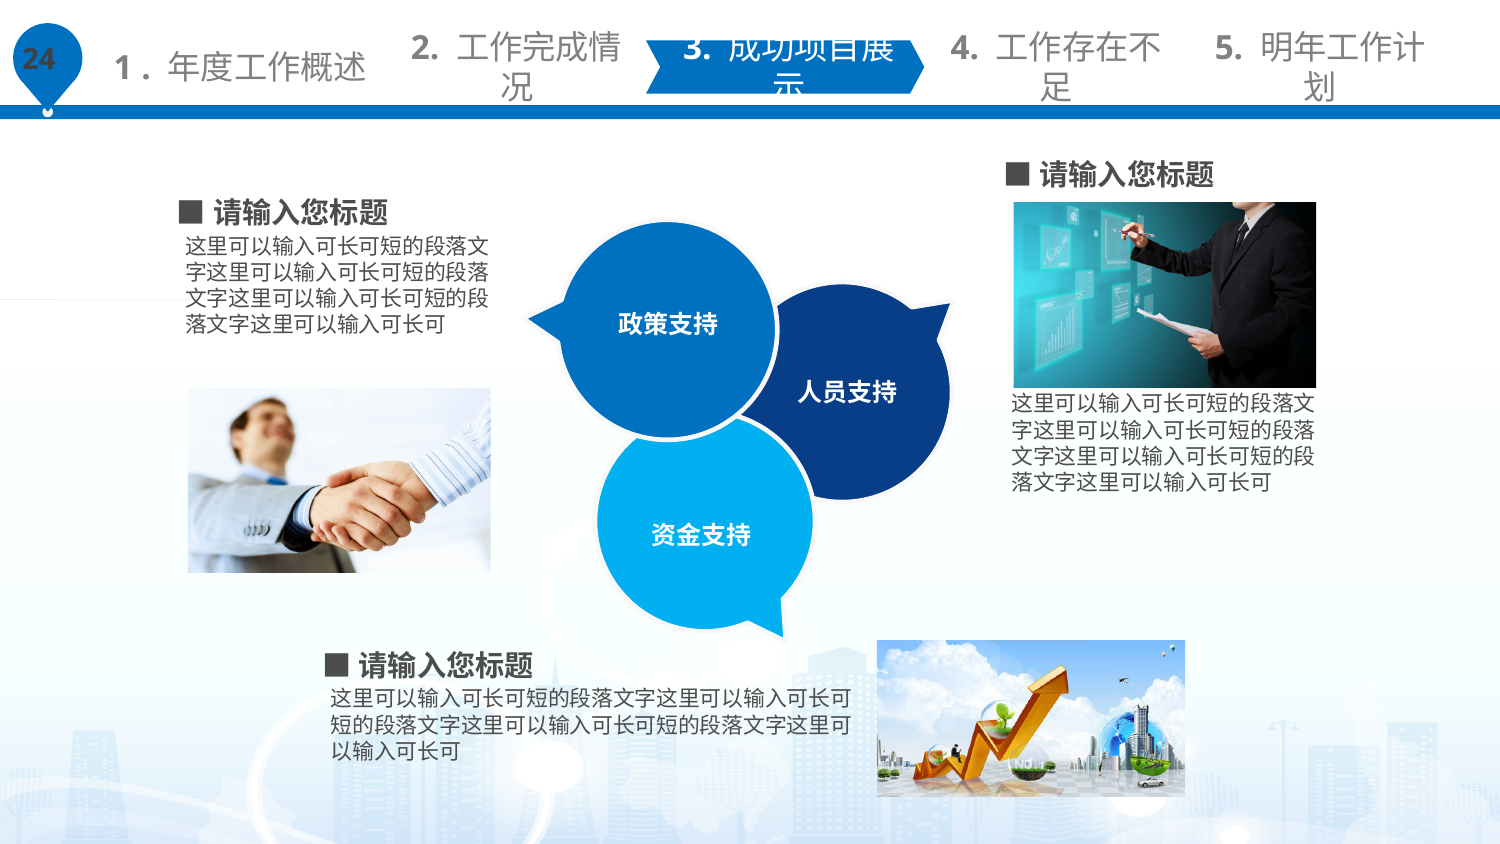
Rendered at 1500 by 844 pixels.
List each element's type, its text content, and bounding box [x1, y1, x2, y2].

text_box ■请输入您标题 [165, 188, 400, 236]
text_box 人员支持 [781, 352, 915, 430]
text_box [523, 219, 778, 440]
text_box 5. 明年工作计划 [1205, 26, 1436, 107]
text_box 1 . 年度工作概述 [100, 46, 380, 87]
text_box ■请输入您标题 [991, 150, 1227, 197]
text_box [1013, 202, 1317, 388]
text_box 3. 成功项目展示 [673, 26, 905, 107]
text_box 这里可以输入可长可短的段落文字这里可以输入可长可短的段落文字这里可以输入可长可短的段落文字这里可以输入可长可 [1000, 384, 1341, 501]
text_box [737, 282, 954, 503]
text_box 这里可以输入可长可短的段落文字这里可以输入可长可短的段落文字这里可以输入可长可短的段落文字这里可以输入可长可 [319, 679, 865, 770]
text_box [0, 120, 1500, 844]
text_box 这里可以输入可长可短的段落文字这里可以输入可长可短的段落文字这里可以输入可长可短的段落文字这里可以输入可长可 [174, 226, 515, 343]
text_box [644, 38, 673, 96]
picture [0, 0, 1500, 105]
text_box [876, 640, 1186, 797]
text_box [905, 38, 927, 96]
text_box [594, 416, 816, 642]
text_box ■请输入您标题 [311, 641, 546, 688]
text_box [187, 388, 491, 574]
text_box 政策支持 [601, 285, 735, 362]
text_box 资金支持 [635, 496, 769, 573]
text_box 2. 工作完成情况 [401, 26, 632, 107]
text_box 4. 工作存在不足 [941, 26, 1172, 107]
